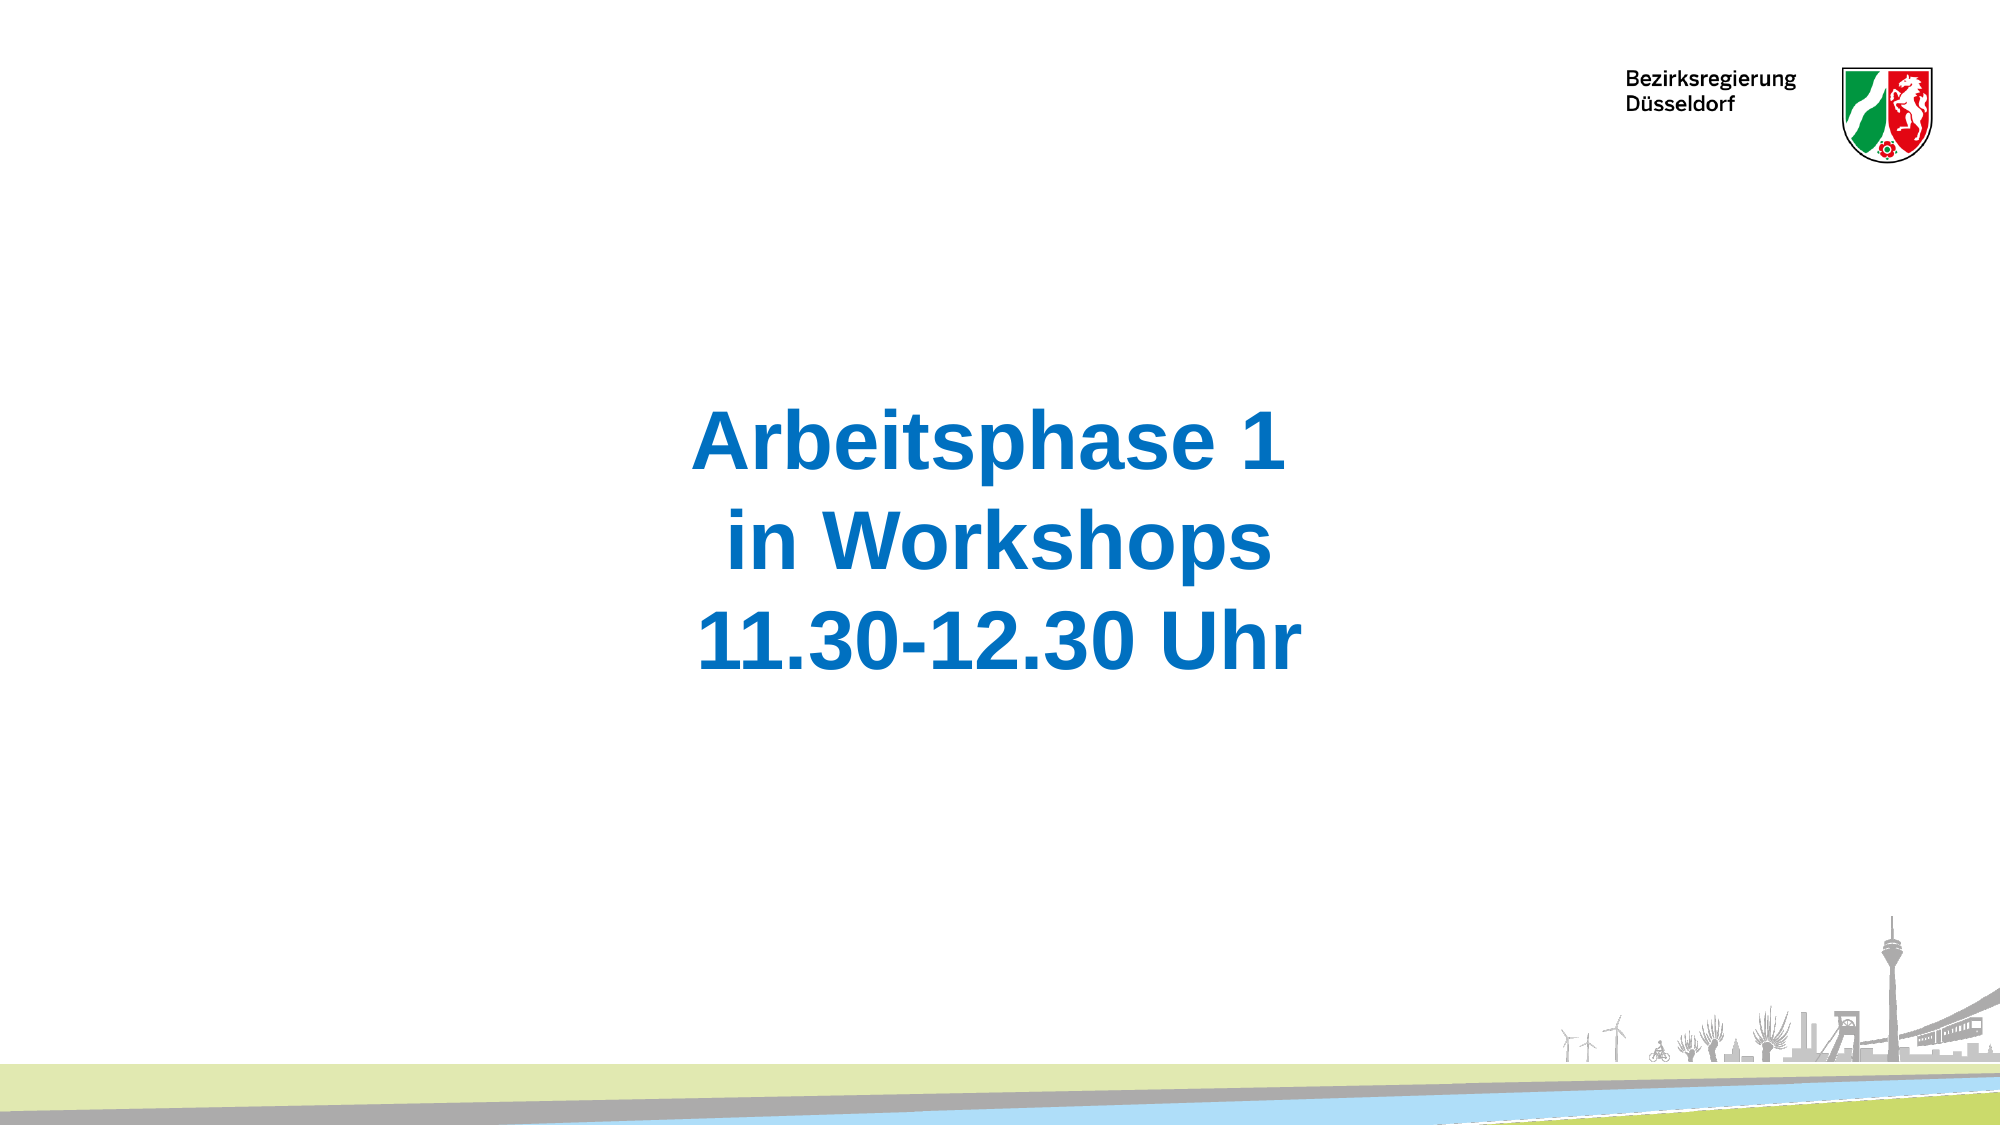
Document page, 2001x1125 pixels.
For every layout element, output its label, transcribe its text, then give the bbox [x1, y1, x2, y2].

picture [0, 916, 2000, 1125]
picture [1625, 66, 1933, 164]
title Arbeitsphase 1 in Workshops 11.30-12.30 Uhr [353, 385, 1647, 787]
